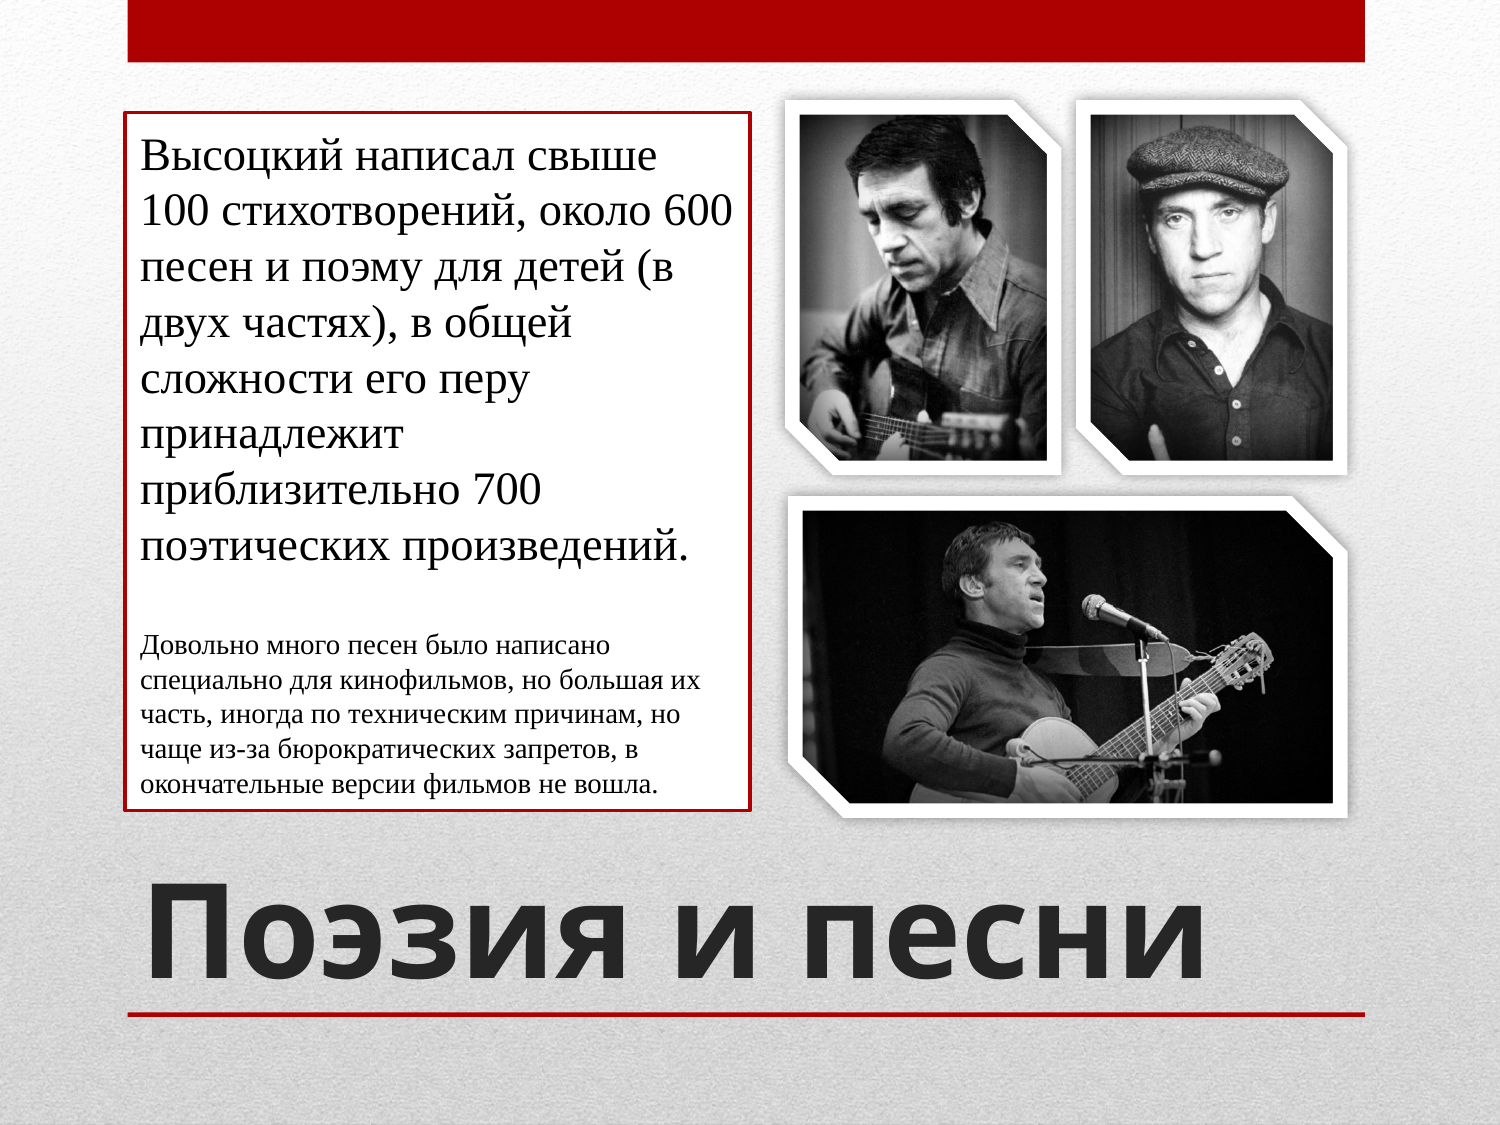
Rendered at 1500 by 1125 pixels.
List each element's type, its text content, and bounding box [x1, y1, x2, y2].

picture [791, 106, 1055, 469]
picture [1082, 106, 1341, 469]
picture [794, 502, 1341, 812]
list Высоцкий написал свыше 100 стихотворений, около 600 песен и поэму для детей (в двух частях), в общей сложности его перу принадлежит приблизительно 700 поэтических произведений. Довольно много песен было написано специально для кинофильмов, но большая их часть, иногда по техническим причинам, но чаще из-за бюрократических запретов, в окончательные версии фильмов не вошла. [123, 111, 752, 812]
title Поэзия и песни [125, 834, 1238, 1013]
